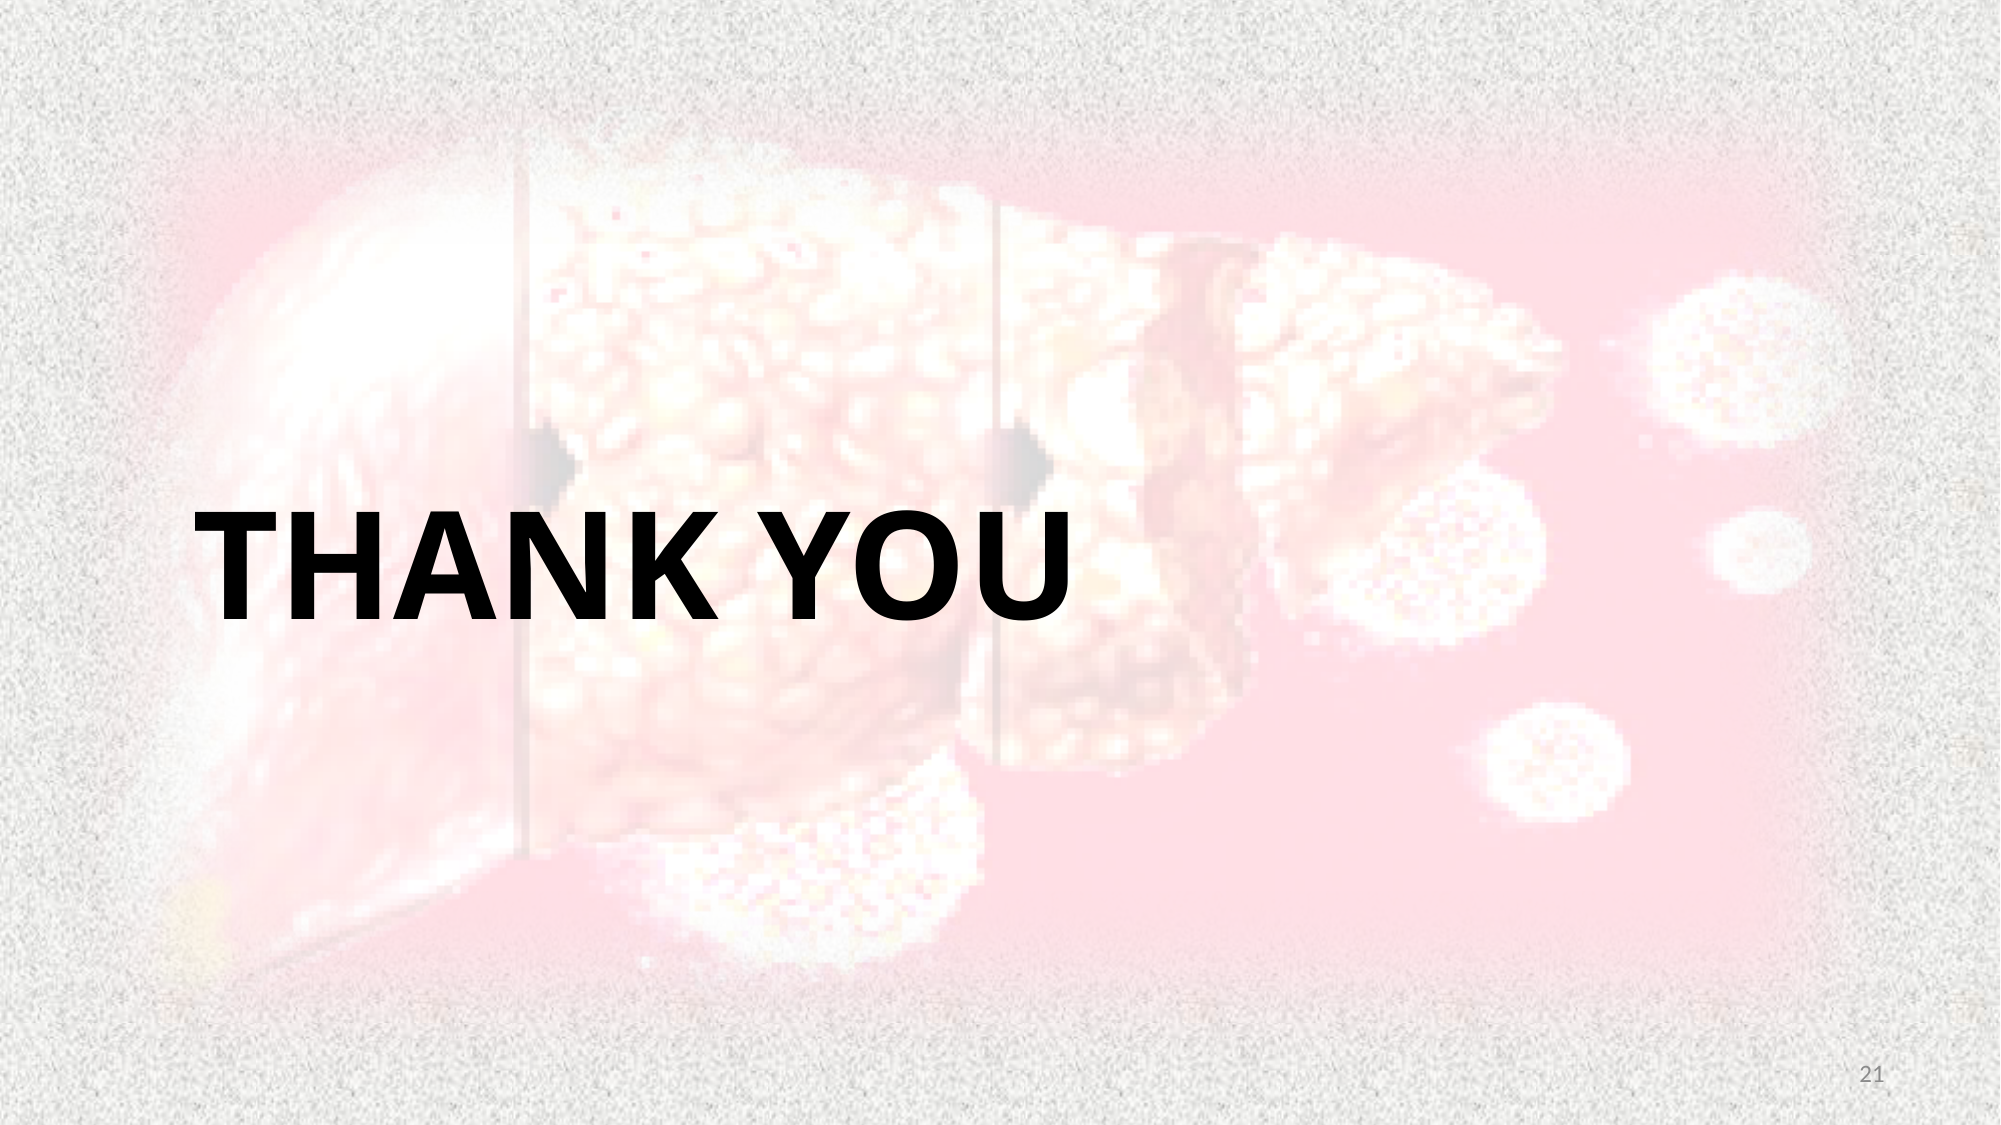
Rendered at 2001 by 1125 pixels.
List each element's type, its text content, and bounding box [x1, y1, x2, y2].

slide_number 21 [1433, 1096, 1900, 1103]
picture [0, 0, 2001, 1125]
